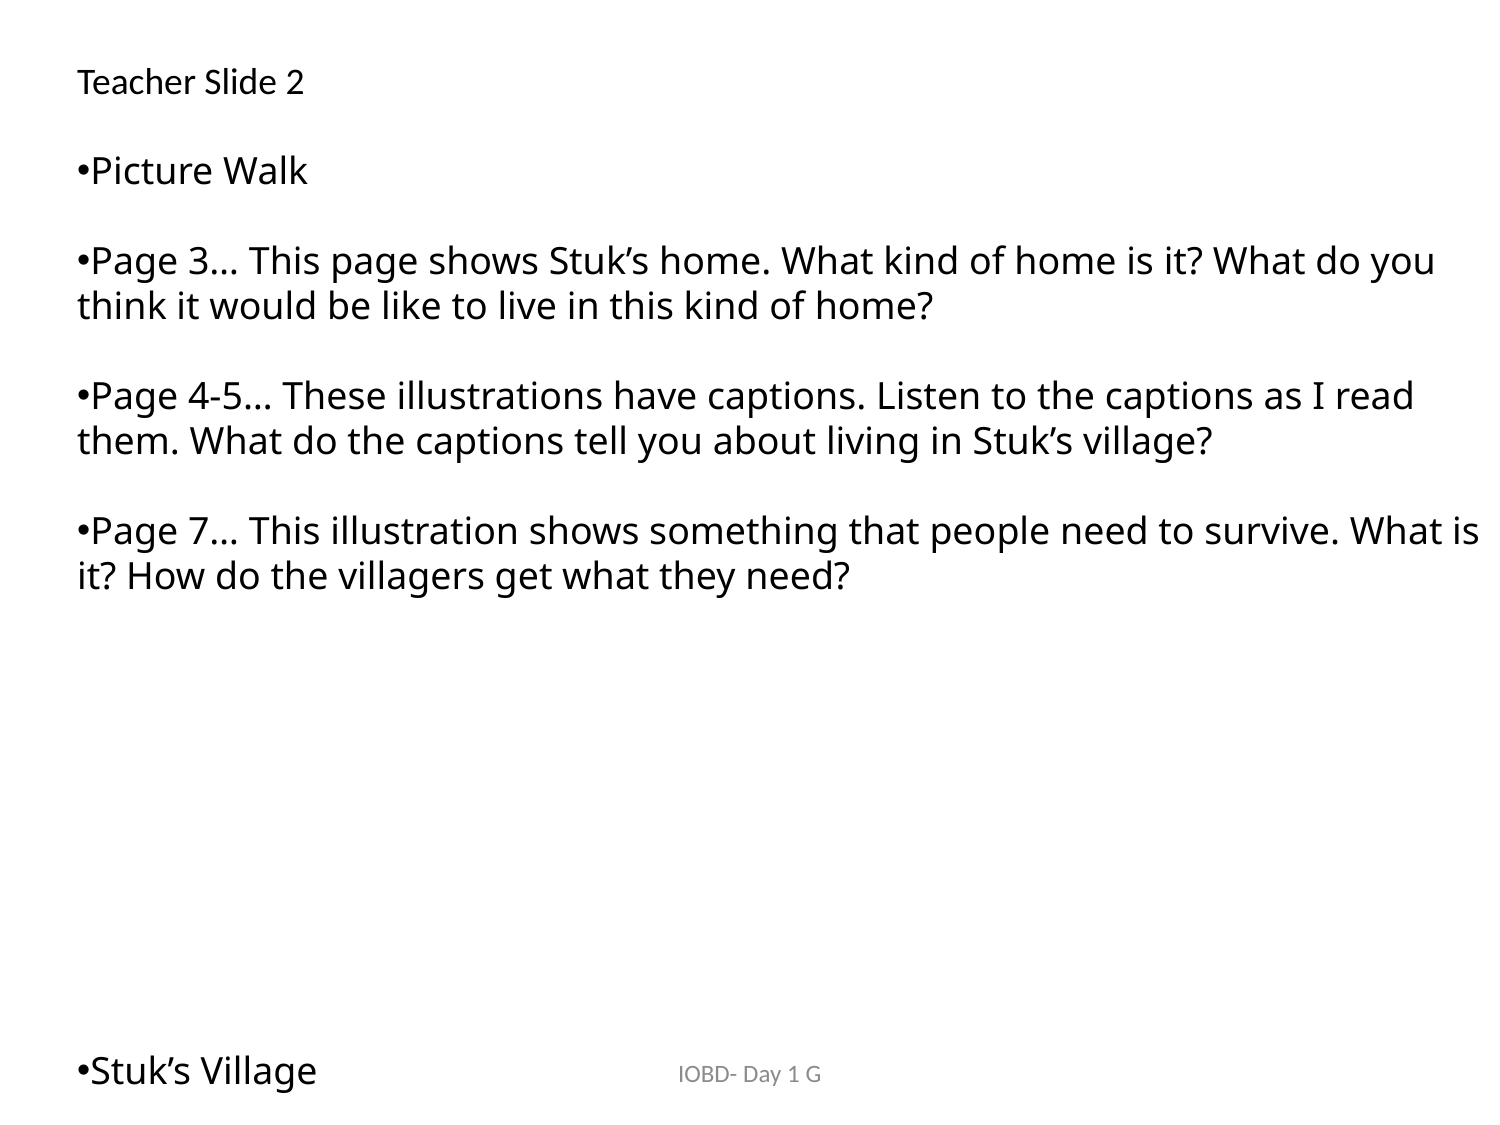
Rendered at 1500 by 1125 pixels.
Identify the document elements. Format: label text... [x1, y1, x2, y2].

text_box Teacher Slide 2 Picture Walk Page 3… This page shows Stuk’s home. What kind of home is it? What do you think it would be like to live in this kind of home? Page 4-5… These illustrations have captions. Listen to the captions as I read them. What do the captions tell you about living in Stuk’s village? Page 7… This illustration shows something that people need to survive. What is it? How do the villagers get what they need? Stuk’s Village [62, 49, 1500, 1125]
footer IOBD- Day 1 G [512, 1042, 988, 1103]
